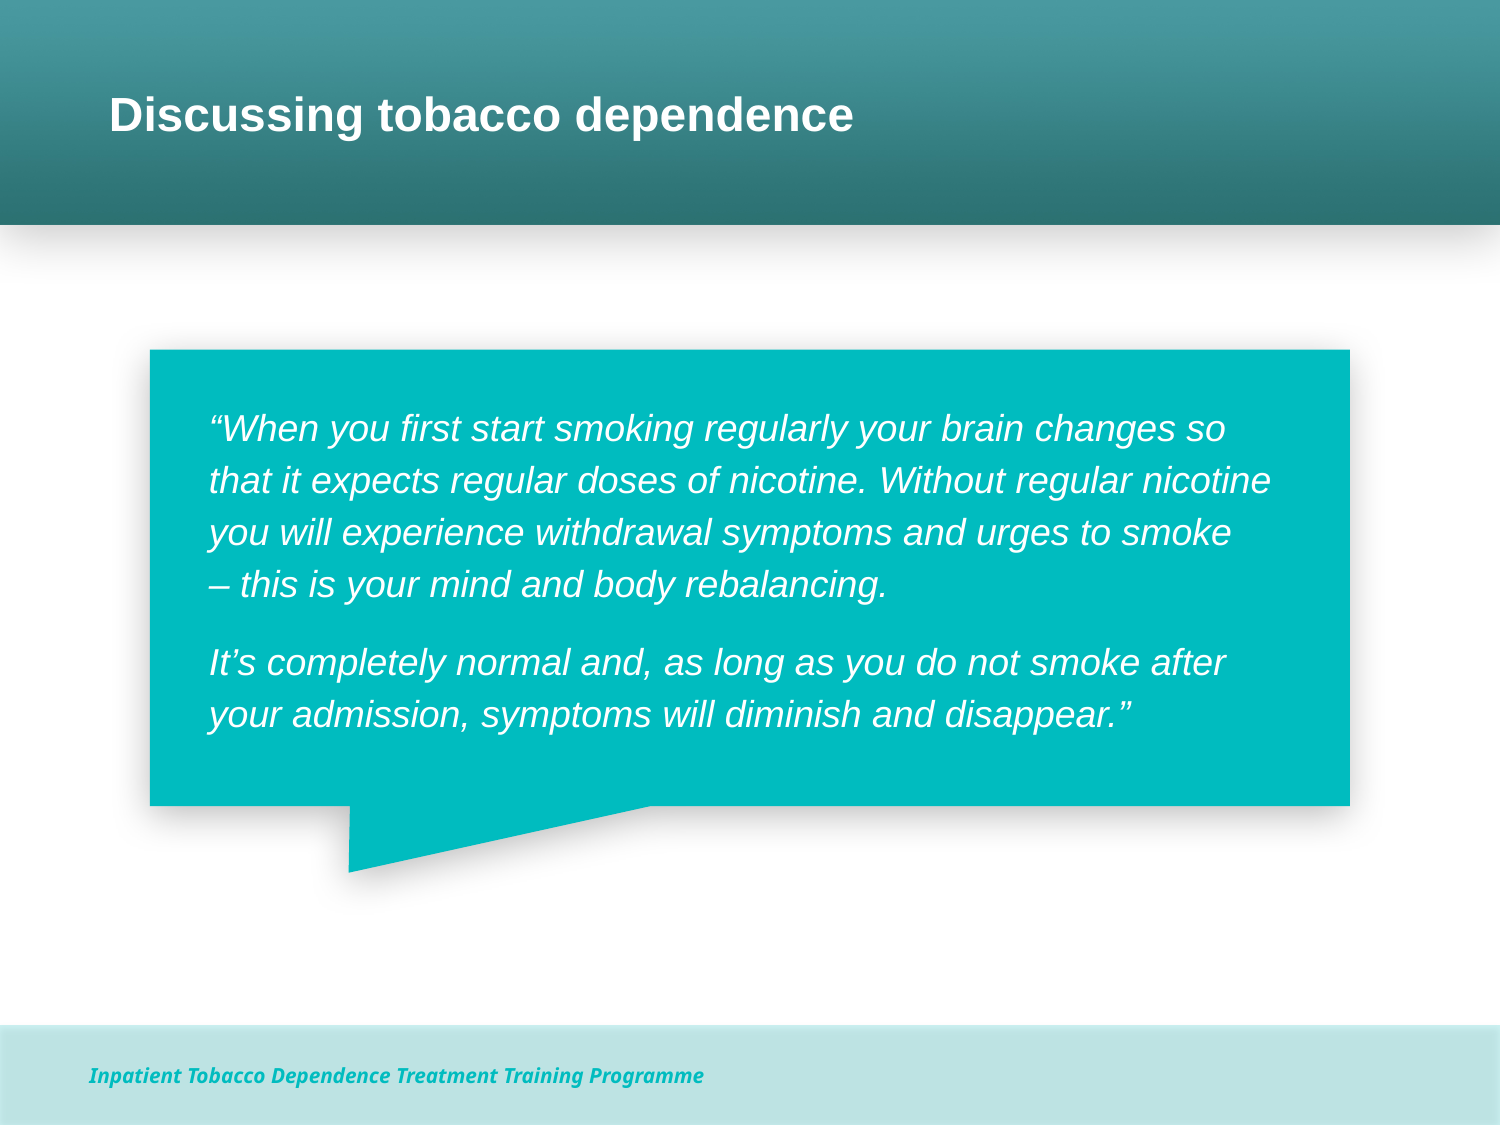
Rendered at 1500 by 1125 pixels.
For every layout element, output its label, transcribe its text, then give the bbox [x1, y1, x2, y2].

text_box “When you first start smoking regularly your brain changes so that it expects regular doses of nicotine. Without regular nicotine you will experience withdrawal symptoms and urges to smoke – this is your mind and body rebalancing. It’s completely normal and, as long as you do not smoke after your admission, symptoms will diminish and disappear.” [149, 349, 1350, 873]
footer Inpatient Tobacco Dependence Treatment Training Programme [74, 1055, 1366, 1115]
title Discussing tobacco dependence [93, 24, 1401, 201]
picture [0, 0, 1500, 225]
